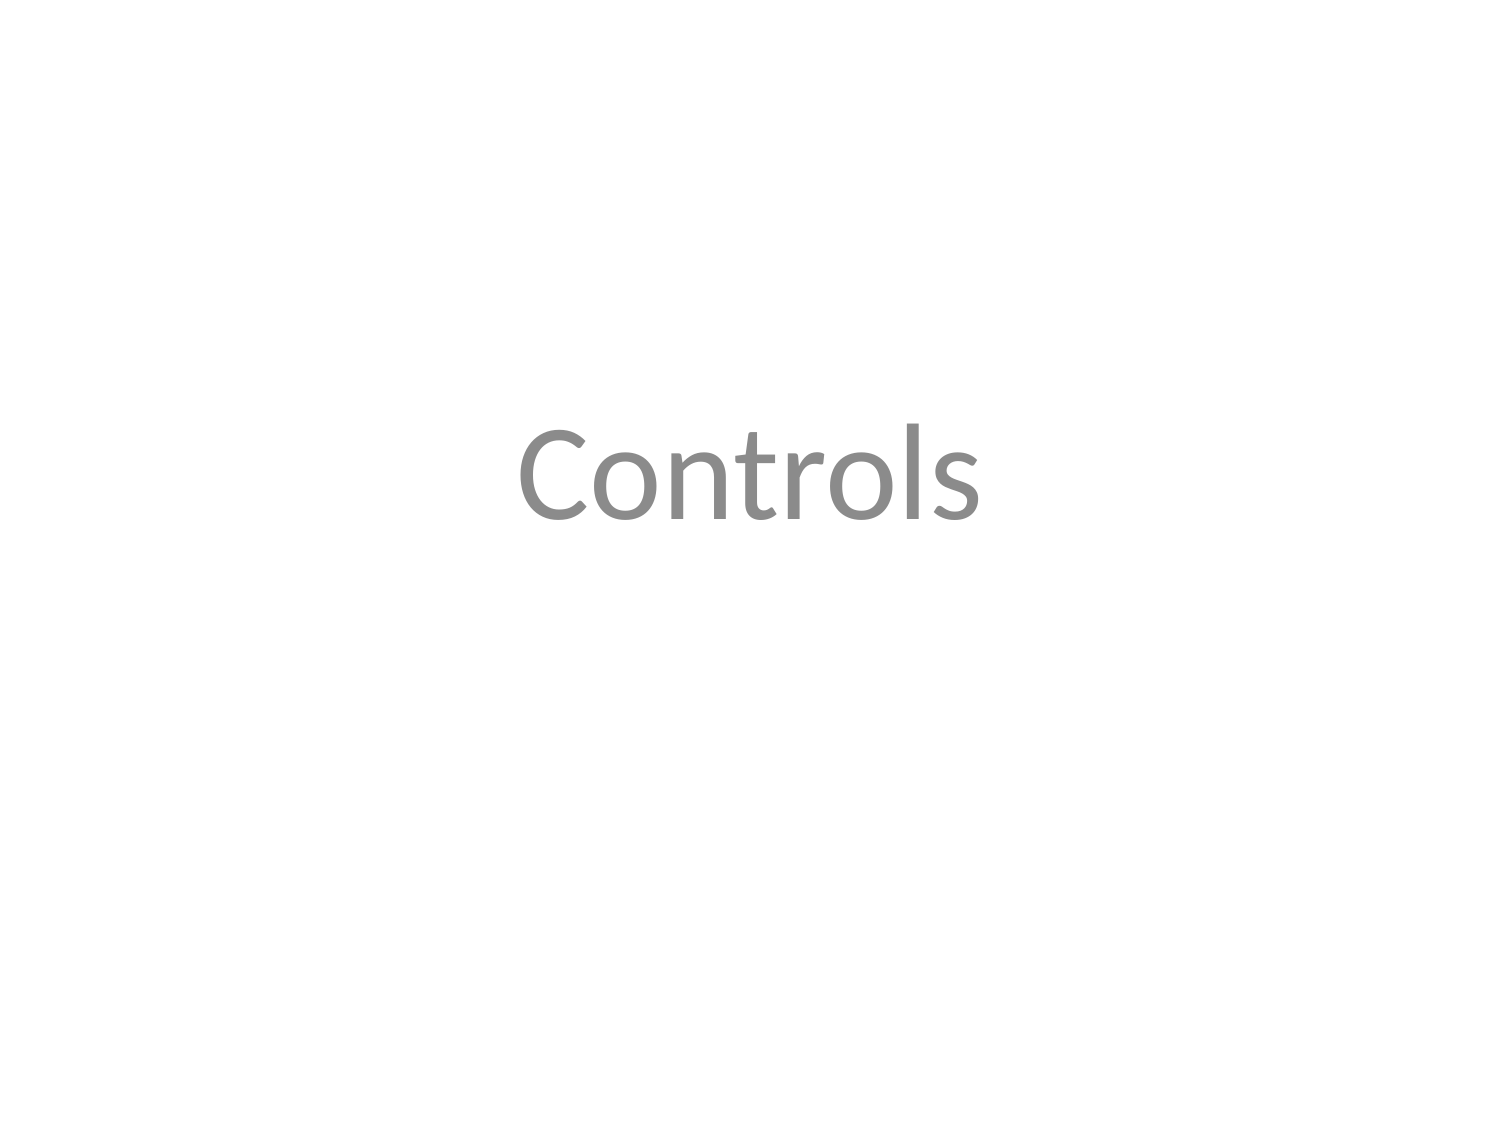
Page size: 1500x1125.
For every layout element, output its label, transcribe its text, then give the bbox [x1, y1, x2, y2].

subtitle Controls [225, 375, 1275, 713]
